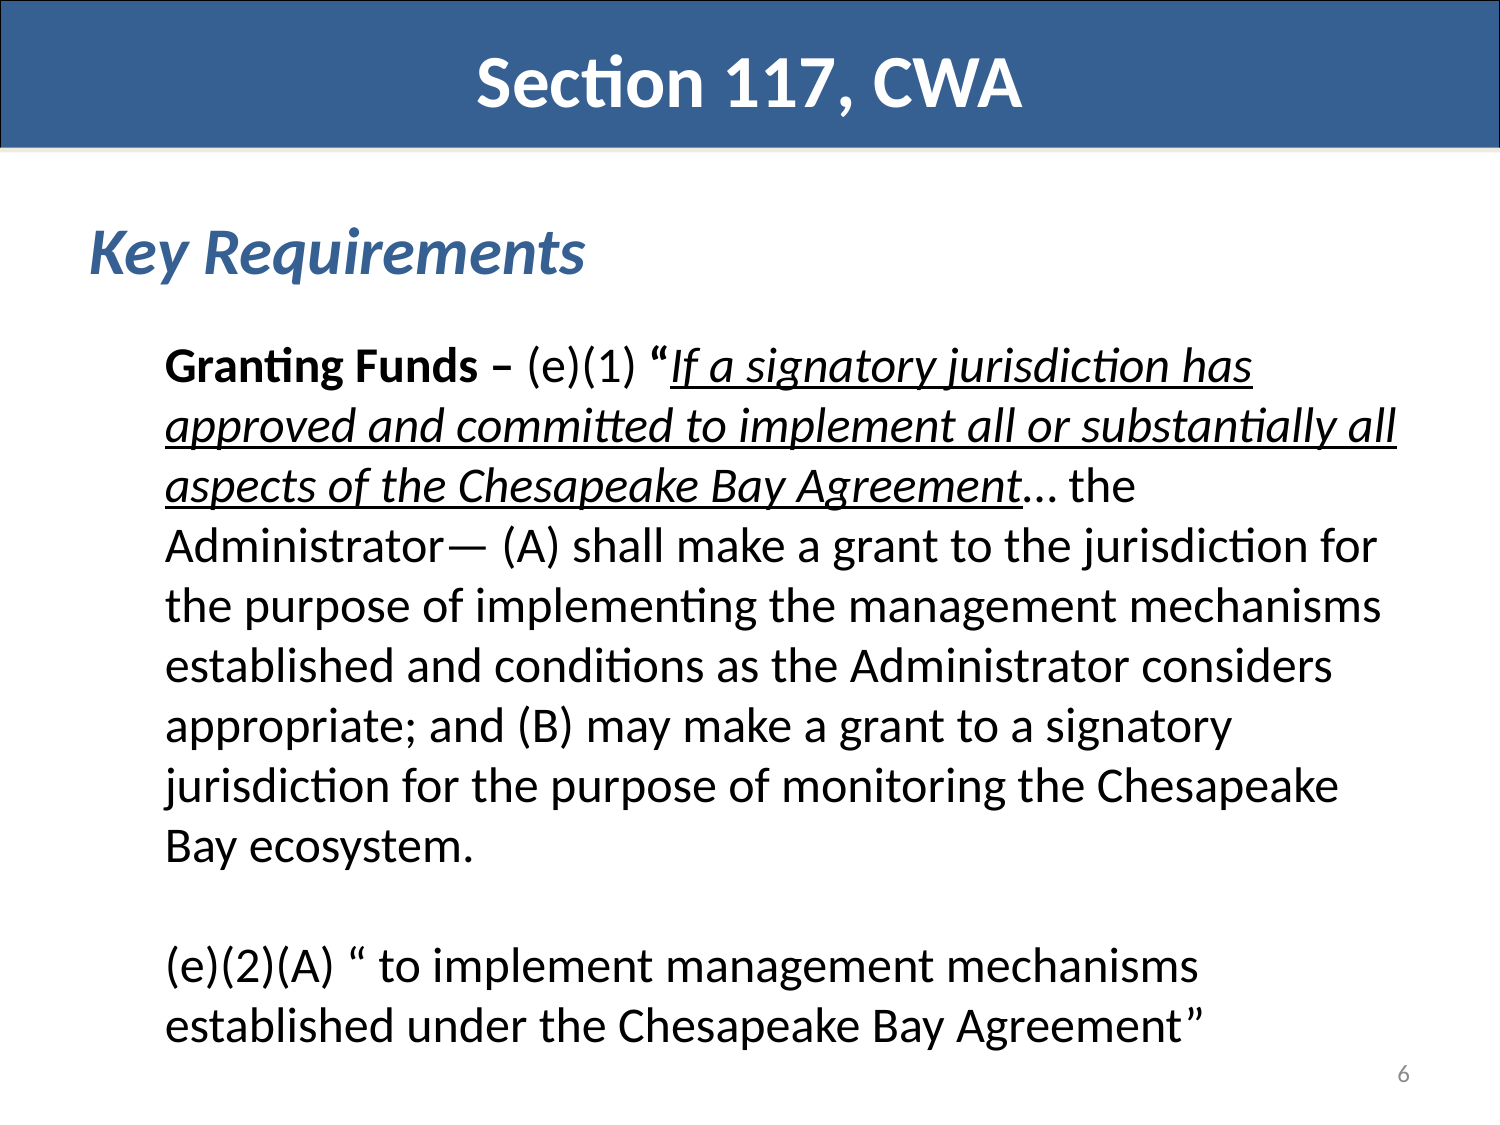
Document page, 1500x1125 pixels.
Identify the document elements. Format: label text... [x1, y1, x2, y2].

slide_number 6 [1074, 1042, 1425, 1103]
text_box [0, 0, 1500, 151]
text_box Key Requirements Granting Funds – (e)(1) “If a signatory jurisdiction has approved and committed to implement all or substantially all aspects of the Chesapeake Bay Agreement… the Administrator— (A) shall make a grant to the jurisdiction for the purpose of implementing the management mechanisms established and conditions as the Administrator considers appropriate; and (B) may make a grant to a signatory jurisdiction for the purpose of monitoring the Chesapeake Bay ecosystem. (e)(2)(A) “ to implement management mechanisms established under the Chesapeake Bay Agreement” [74, 200, 1425, 1000]
